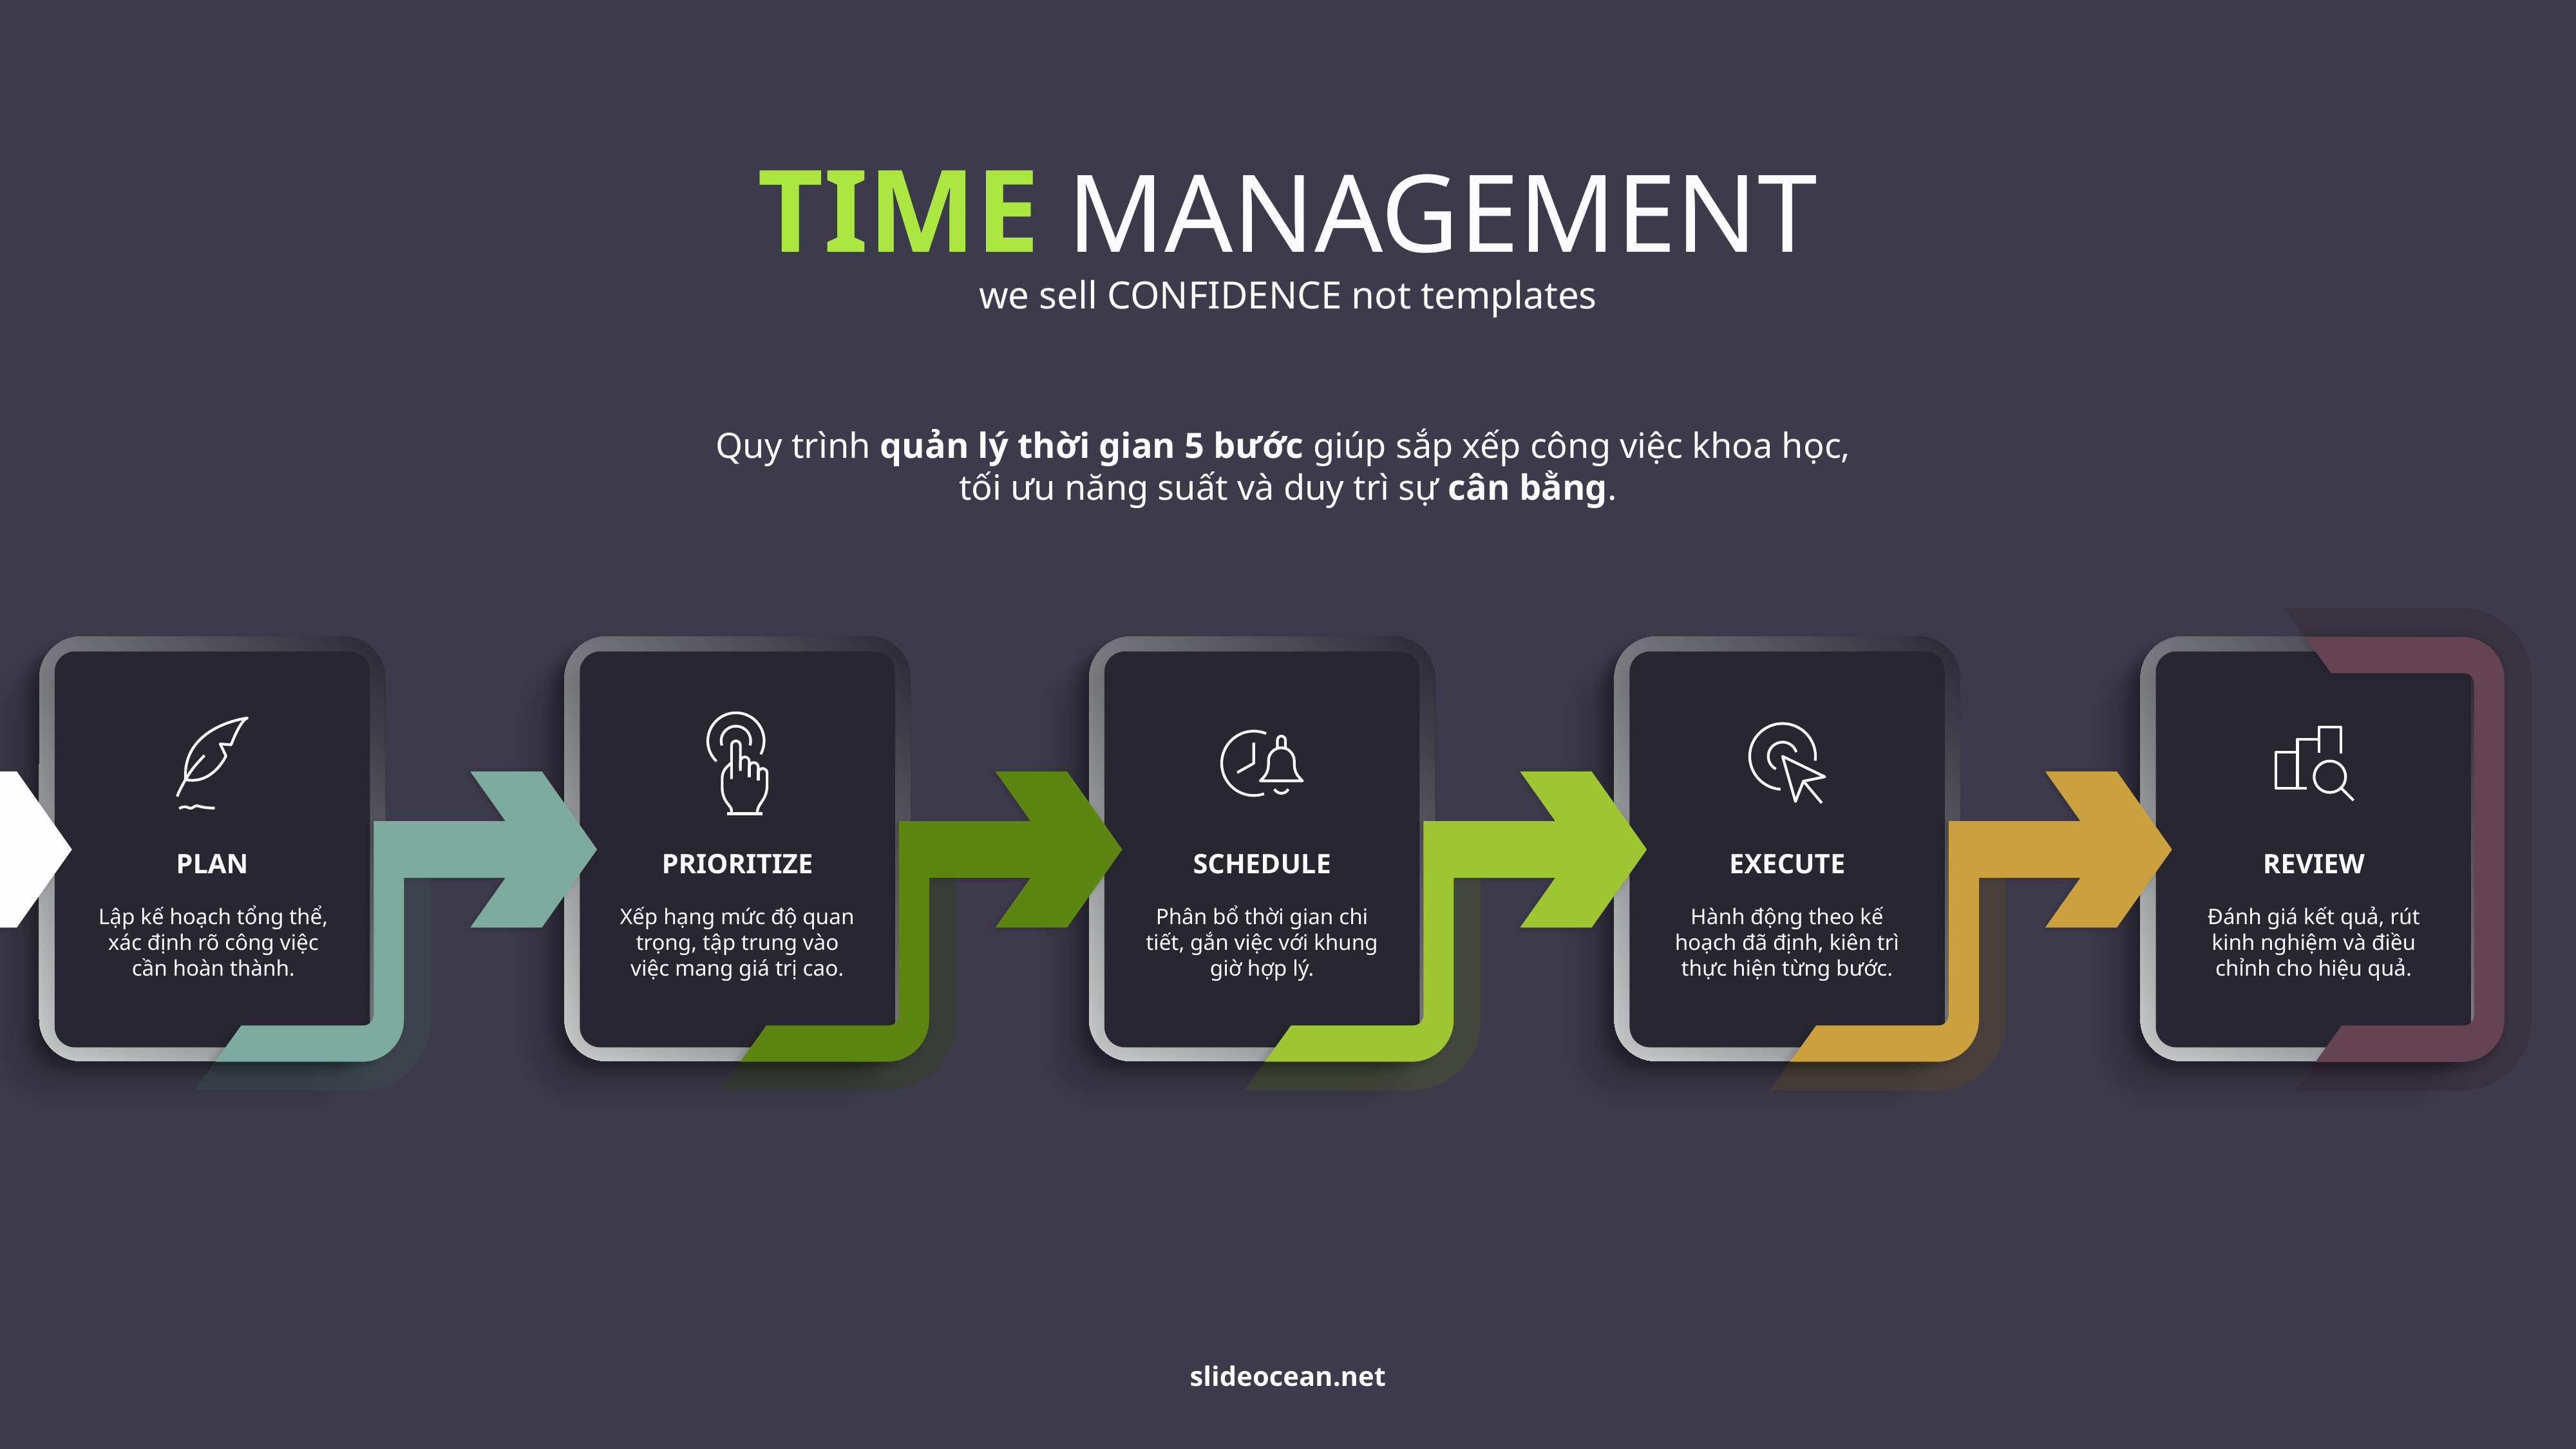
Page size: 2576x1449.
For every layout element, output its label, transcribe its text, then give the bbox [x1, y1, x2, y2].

text_box [177, 717, 248, 797]
text_box [740, 771, 1122, 1062]
text_box Đánh giá kết quả, rút kinh nghiệm và điều chỉnh cho hiệu quả. [2186, 898, 2442, 985]
text_box Hành động theo kế hoạch đã định, kiên trì thực hiện từng bước. [1659, 898, 1915, 985]
text_box [1628, 650, 1946, 1048]
text_box Xếp hạng mức độ quan trọng, tập trung vào việc mang giá trị cao. [609, 898, 866, 985]
text_box [2139, 635, 2306, 673]
text_box [2314, 761, 2354, 800]
text_box [1613, 635, 1962, 819]
text_box Phân bổ thời gian chi tiết, gắn việc với khung giờ hợp lý. [1134, 898, 1390, 985]
text_box PRIORITIZE [652, 842, 823, 884]
text_box [179, 806, 215, 809]
text_box [1790, 771, 2172, 1062]
text_box [1222, 731, 1303, 796]
text_box SCHEDULE [1183, 842, 1341, 884]
text_box EXECUTE [1719, 842, 1855, 884]
text_box REVIEW [2253, 842, 2374, 884]
text_box [38, 635, 386, 819]
text_box we sell CONFIDENCE not templates [969, 266, 1607, 321]
text_box [2284, 608, 2532, 1091]
text_box Lập kế hoạch tổng thể, xác định rõ công việc cần hoàn thành. [85, 898, 342, 985]
text_box [719, 884, 956, 1091]
text_box [2305, 637, 2505, 1062]
text_box [1244, 884, 1481, 1091]
text_box [214, 771, 598, 1062]
text_box [194, 884, 431, 1091]
text_box [708, 712, 768, 814]
text_box Quy trình quản lý thời gian 5 bước giúp sắp xếp công việc khoa học, tối ưu năng suất và duy trì sự cân bằng. [706, 418, 1870, 512]
text_box slideocean.net [1180, 1354, 1396, 1397]
text_box [53, 650, 371, 1048]
text_box [2275, 727, 2341, 789]
text_box [1088, 635, 1436, 819]
text_box [564, 635, 912, 819]
text_box [1769, 884, 2006, 1091]
text_box TIME MANAGEMENT [748, 133, 1828, 280]
text_box PLAN [166, 842, 258, 884]
text_box [0, 771, 72, 928]
text_box [1264, 771, 1647, 1062]
text_box [1103, 650, 1421, 1048]
text_box [578, 650, 896, 1048]
text_box [1749, 723, 1825, 803]
text_box [2154, 650, 2470, 1048]
